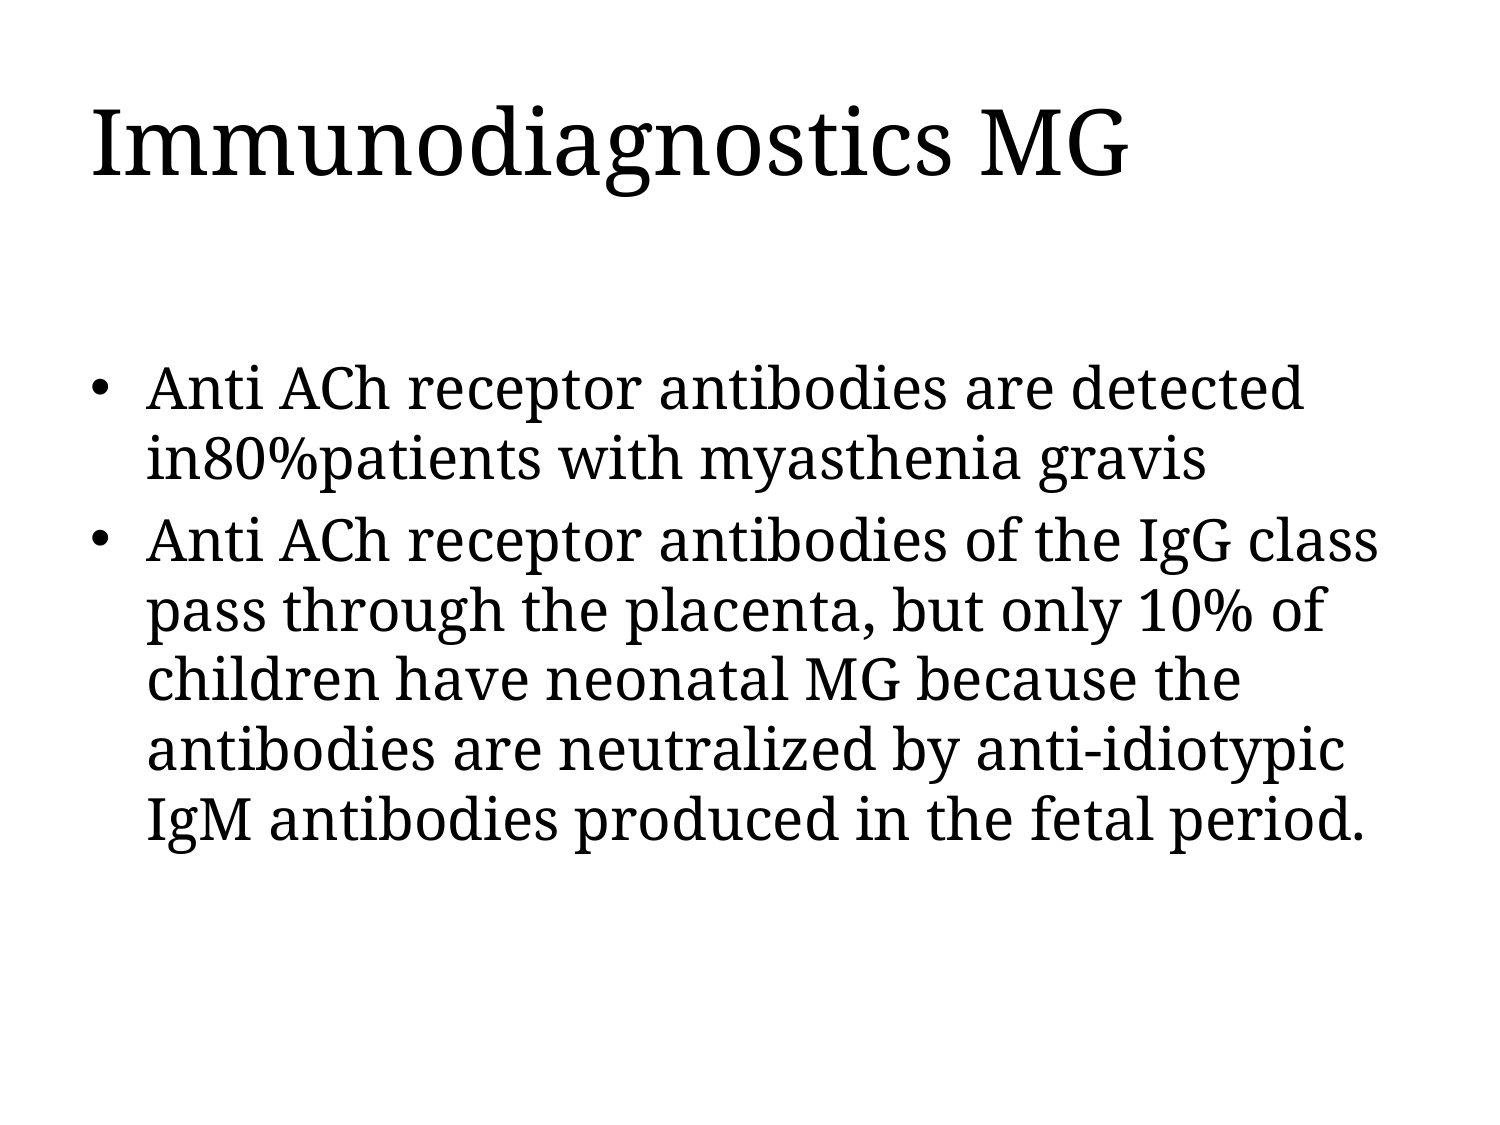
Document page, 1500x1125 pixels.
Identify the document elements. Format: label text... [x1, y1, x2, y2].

list Anti ACh receptor antibodies are detected in80%patients with myasthenia gravis Anti ACh receptor antibodies of the IgG class pass through the placenta, but only 10% of children have neonatal MG because the antibodies are neutralized by anti-idiotypic IgM antibodies produced in the fetal period. [75, 262, 1425, 1005]
title Immunodiagnostics MG [75, 45, 1425, 233]
